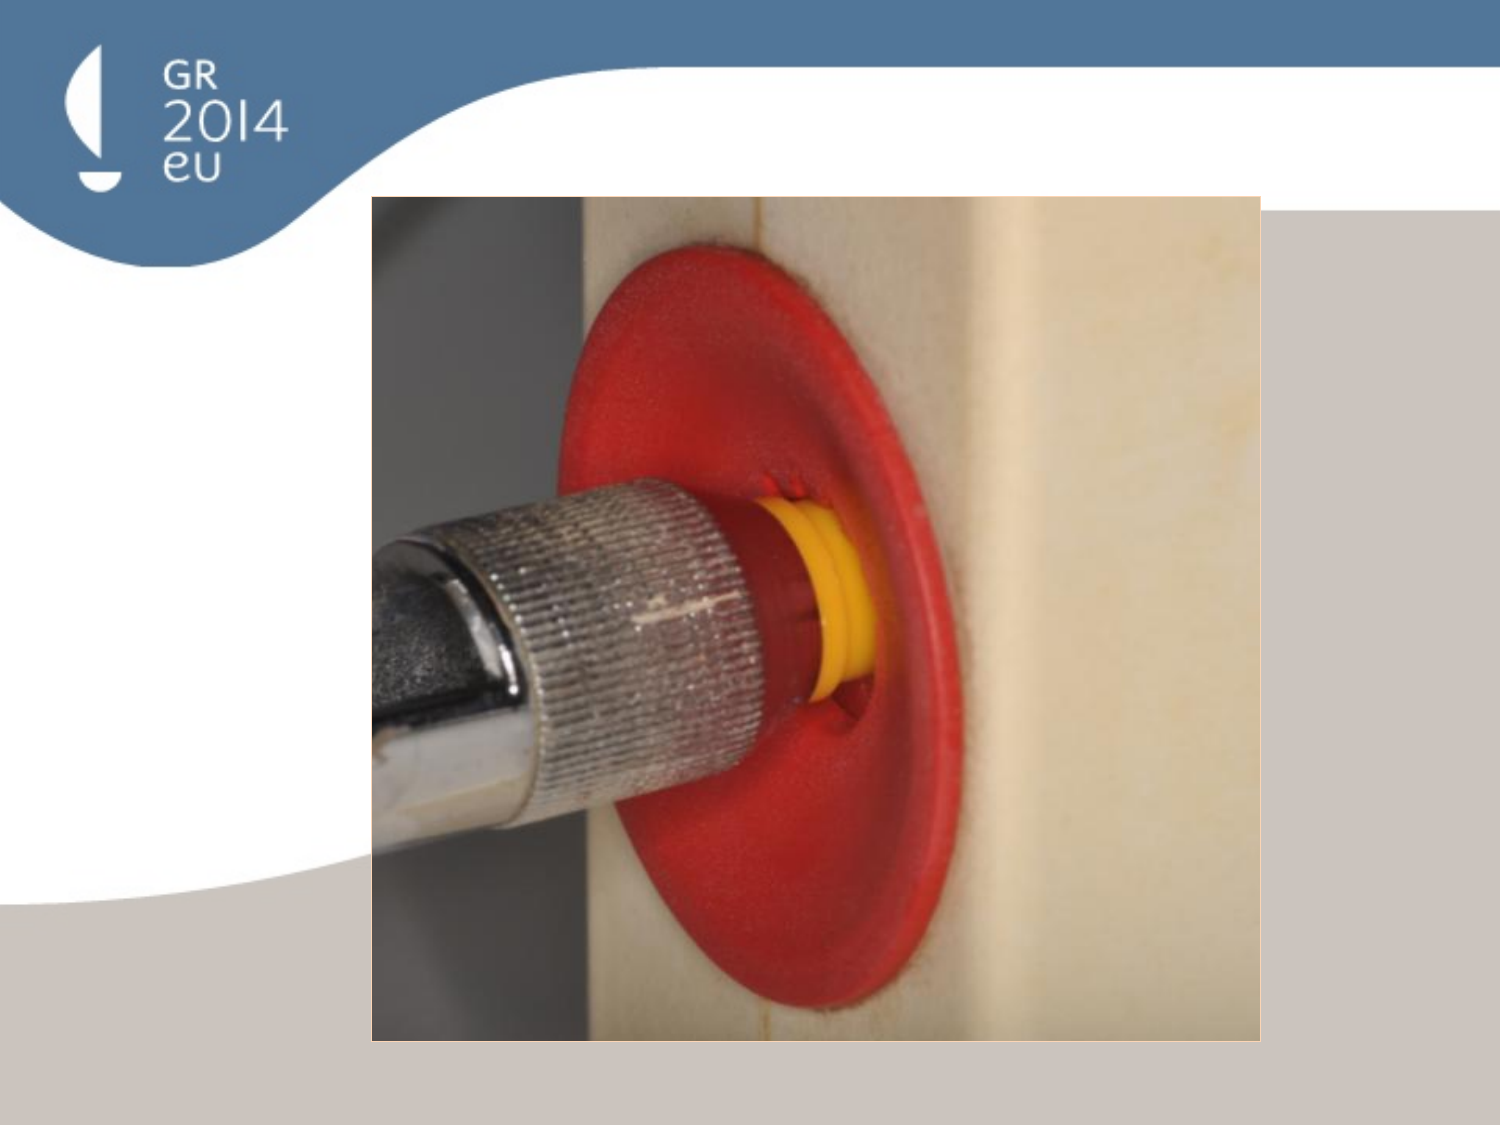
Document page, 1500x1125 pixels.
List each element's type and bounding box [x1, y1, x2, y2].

picture [371, 196, 1261, 1042]
